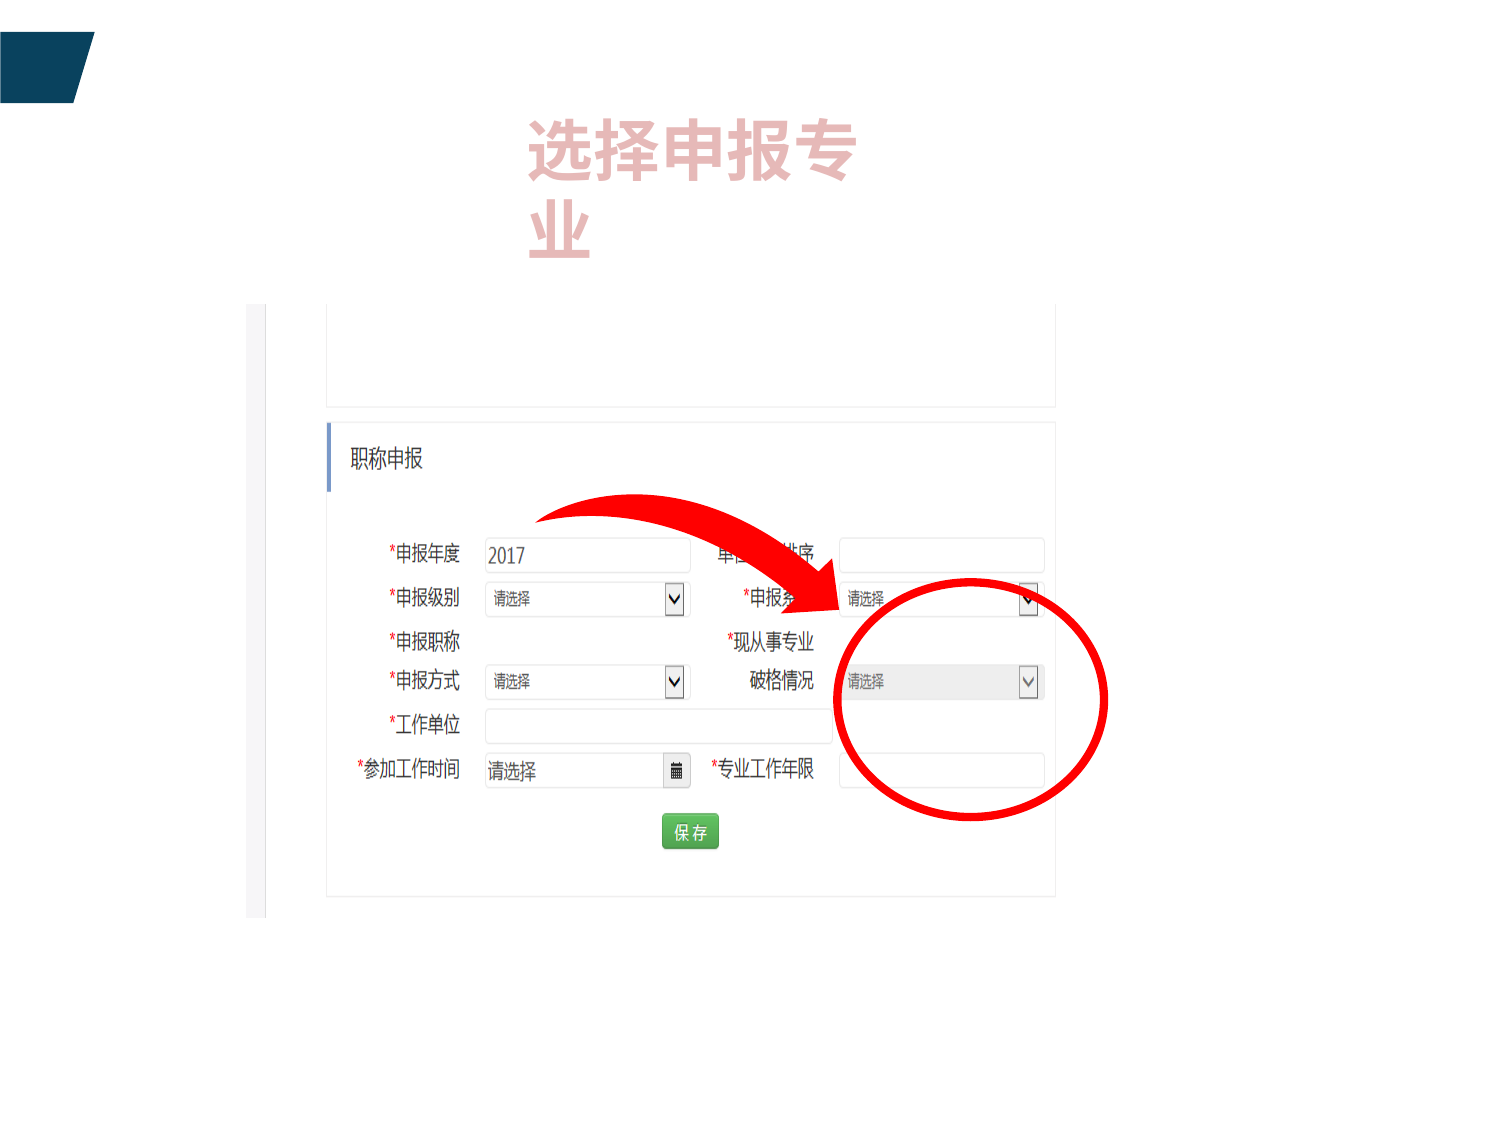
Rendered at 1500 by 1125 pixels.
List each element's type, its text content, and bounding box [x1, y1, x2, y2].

text_box 选择申报专业 [514, 103, 904, 276]
picture [245, 304, 1228, 919]
text_box [0, 29, 97, 106]
